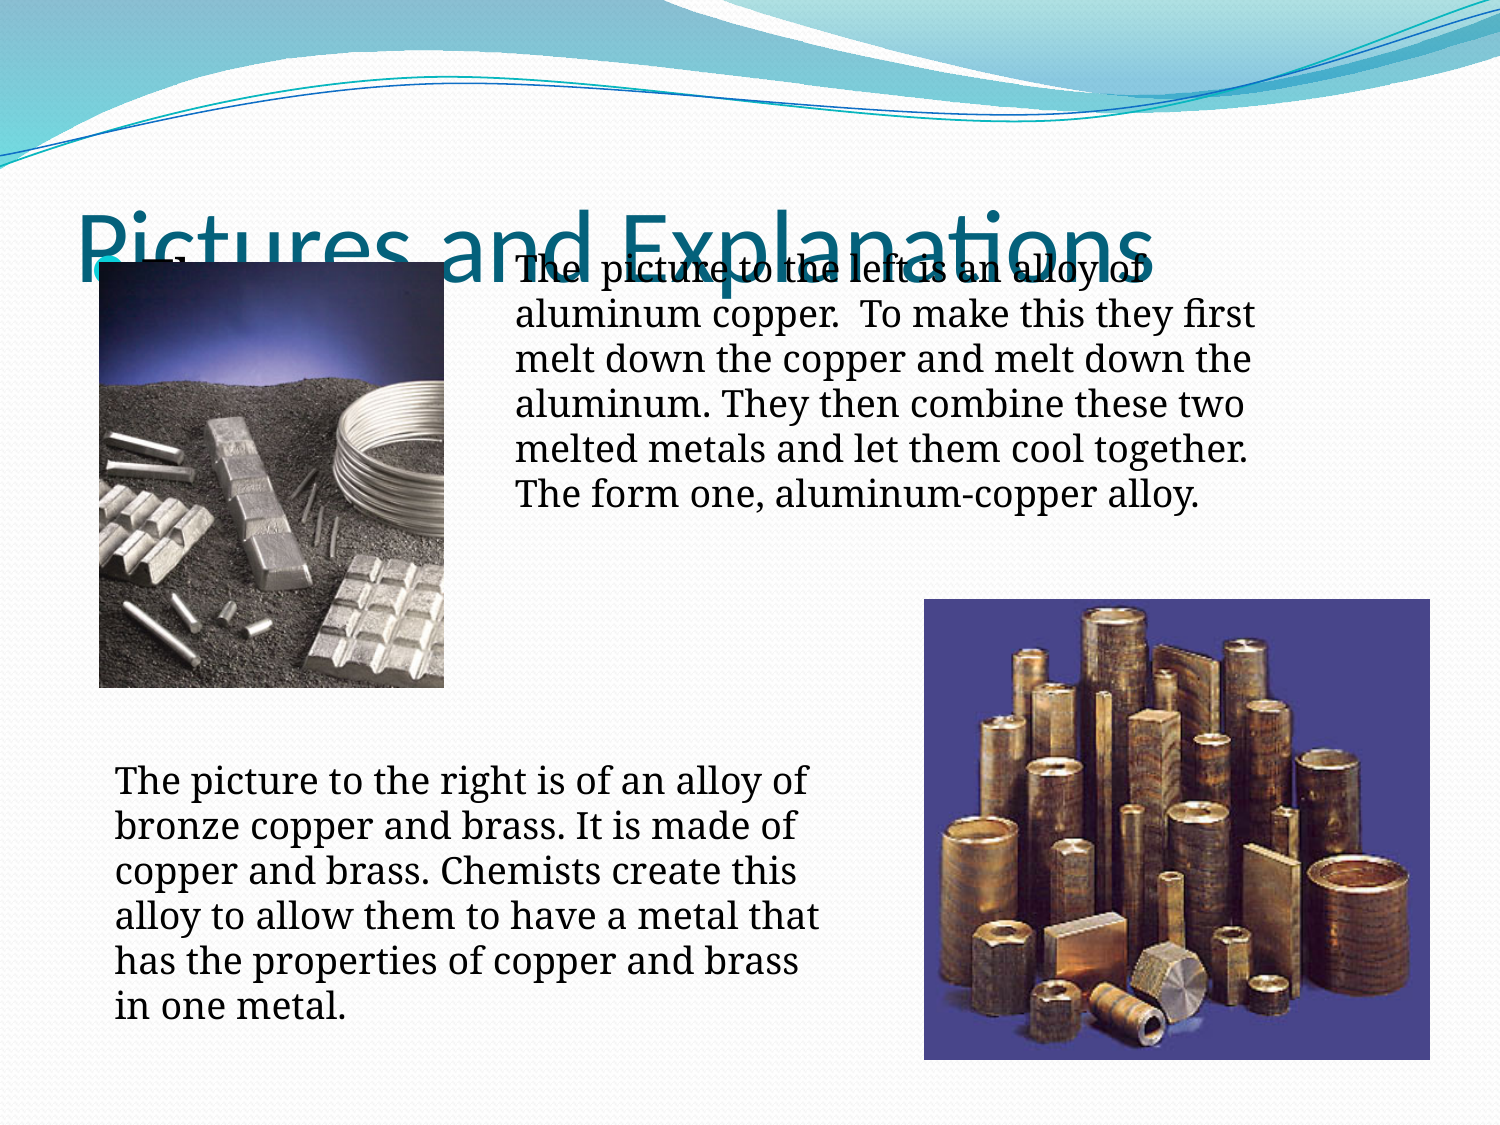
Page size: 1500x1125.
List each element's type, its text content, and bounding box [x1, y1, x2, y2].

text_box The picture to the right is of an alloy of bronze copper and brass. It is made of copper and brass. Chemists create this alloy to allow them to have a metal that has the properties of copper and brass in one metal. [99, 749, 838, 1035]
list Th [75, 237, 1425, 980]
picture [99, 262, 444, 688]
picture [924, 599, 1430, 1060]
title Pictures and Explanations [75, 115, 1425, 237]
text_box The picture to the left is an alloy of aluminum copper. To make this they first melt down the copper and melt down the aluminum. They then combine these two melted metals and let them cool together. The form one, aluminum-copper alloy. [499, 237, 1325, 523]
